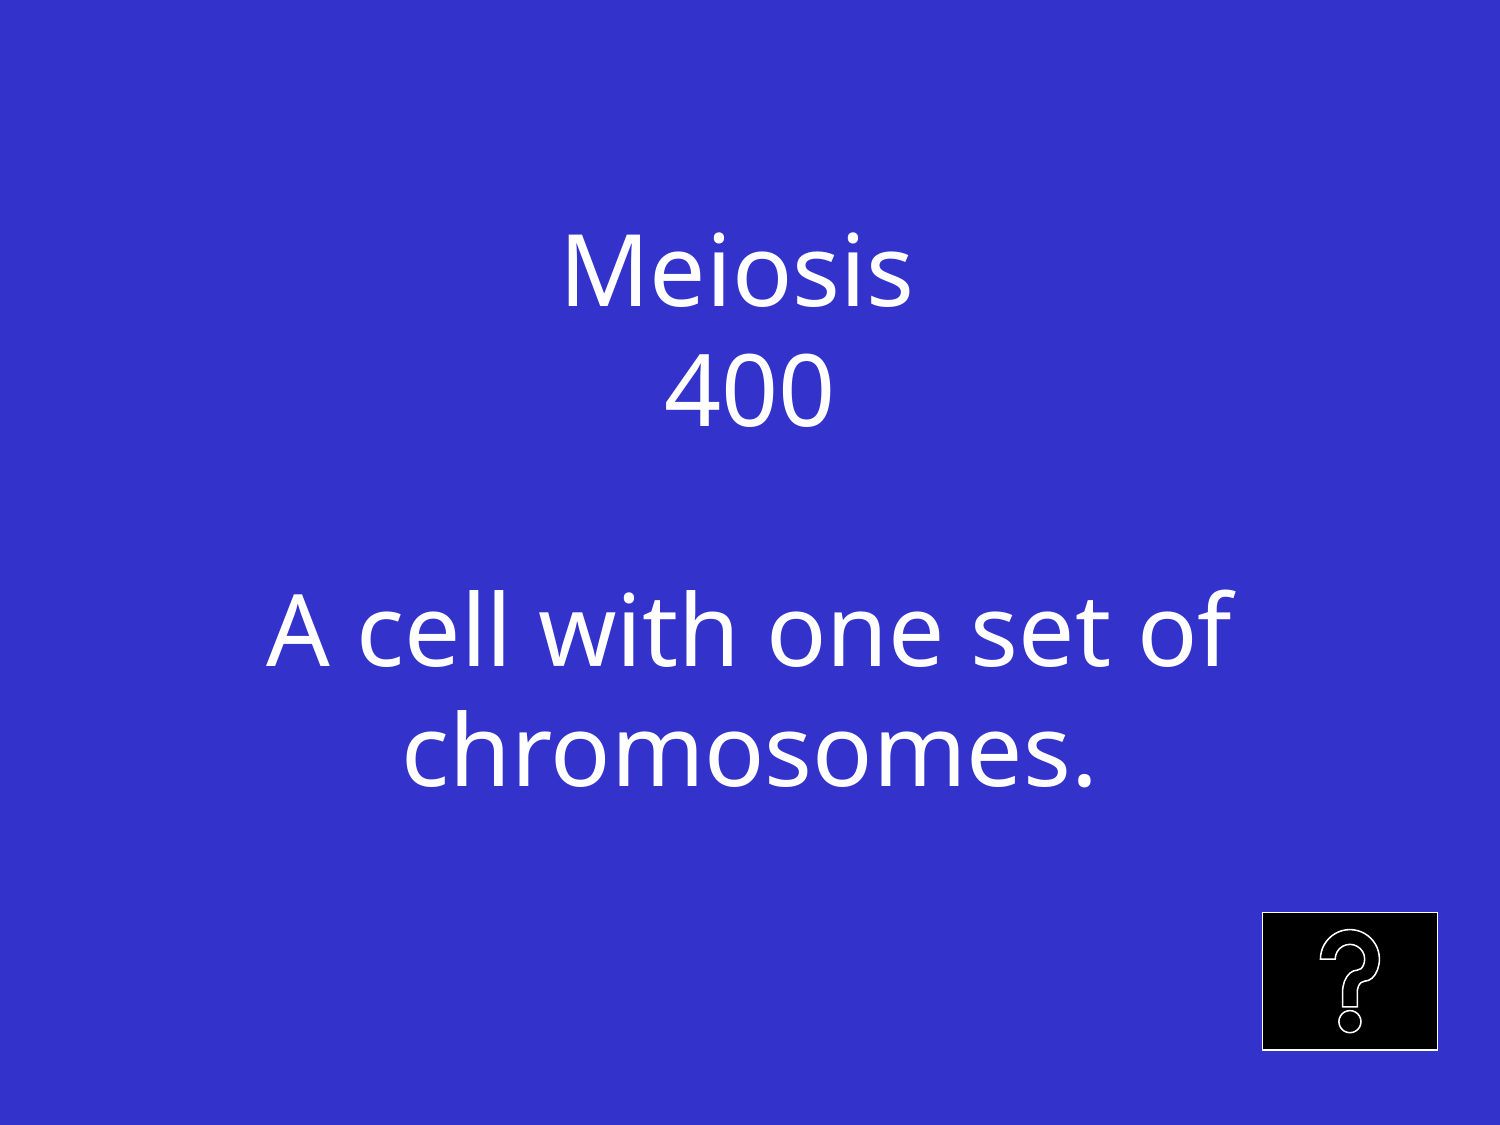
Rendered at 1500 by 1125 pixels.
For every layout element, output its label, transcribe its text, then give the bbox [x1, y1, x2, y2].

text_box [1262, 912, 1438, 1050]
title Meiosis 400 A cell with one set of chromosomes. [112, 249, 1388, 763]
